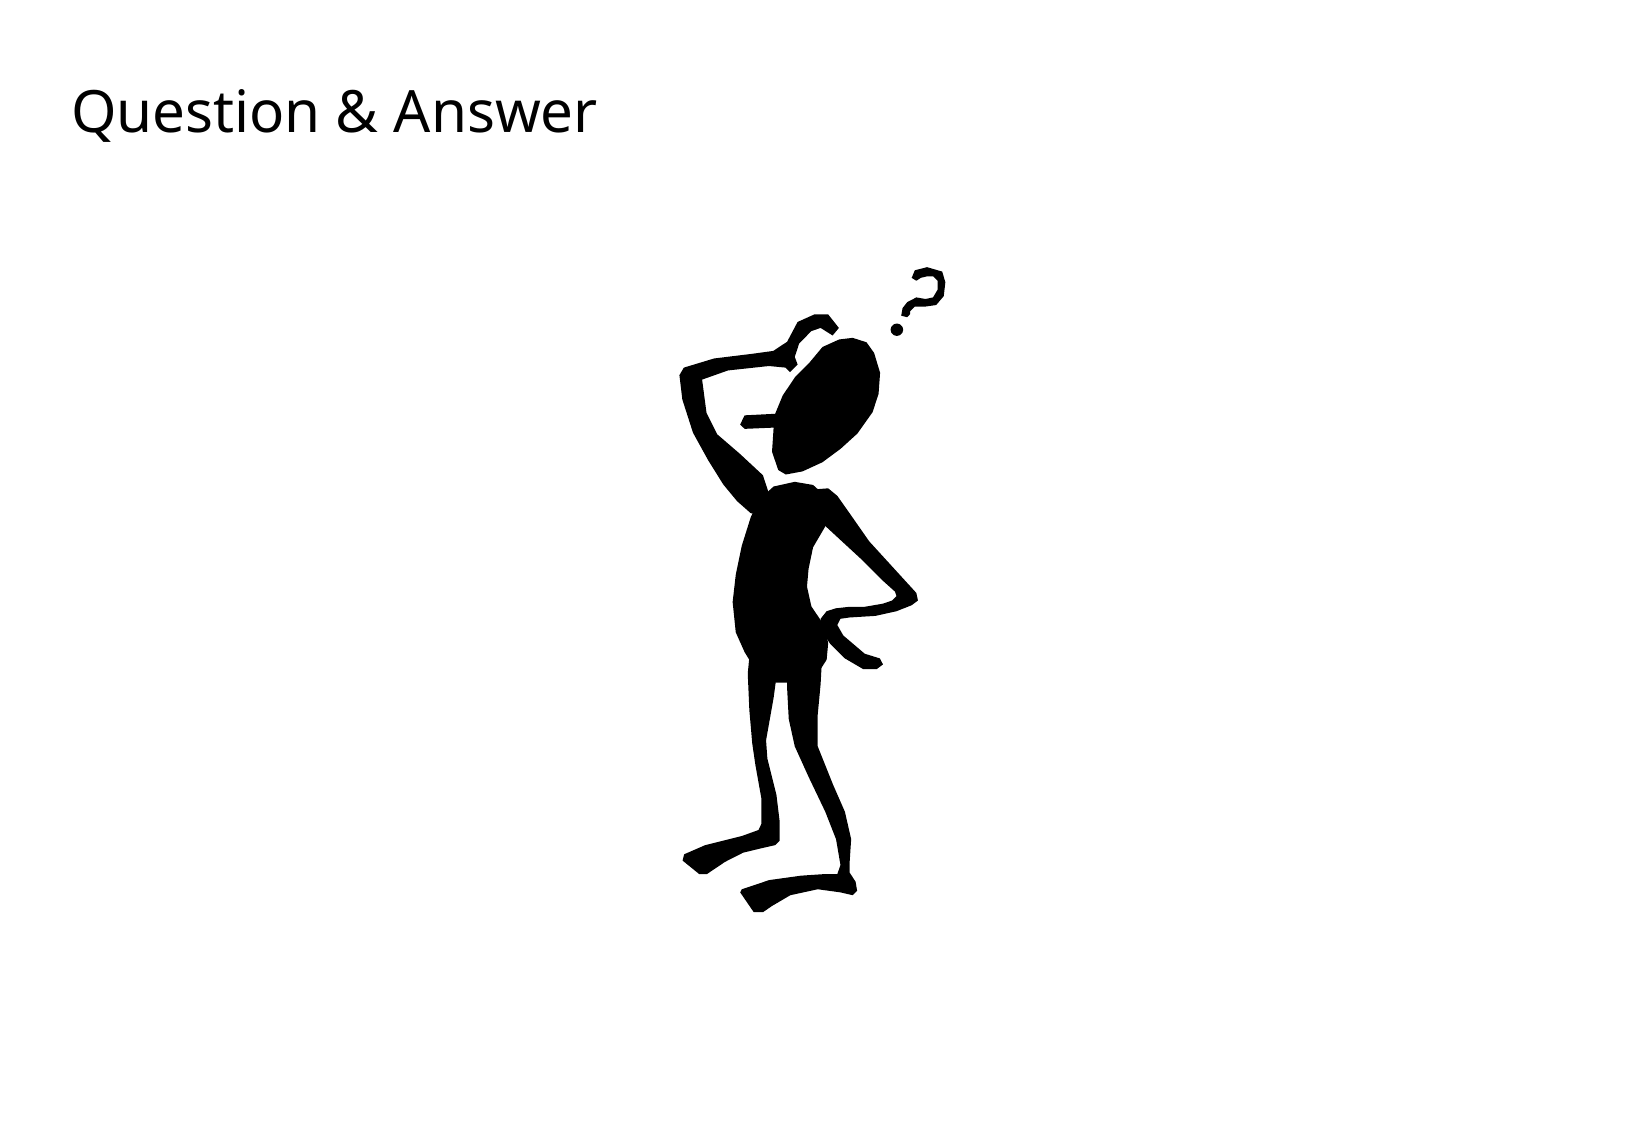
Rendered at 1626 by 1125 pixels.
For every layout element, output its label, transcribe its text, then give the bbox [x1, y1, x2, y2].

text_box Question & Answer [56, 66, 925, 145]
picture [679, 267, 946, 913]
